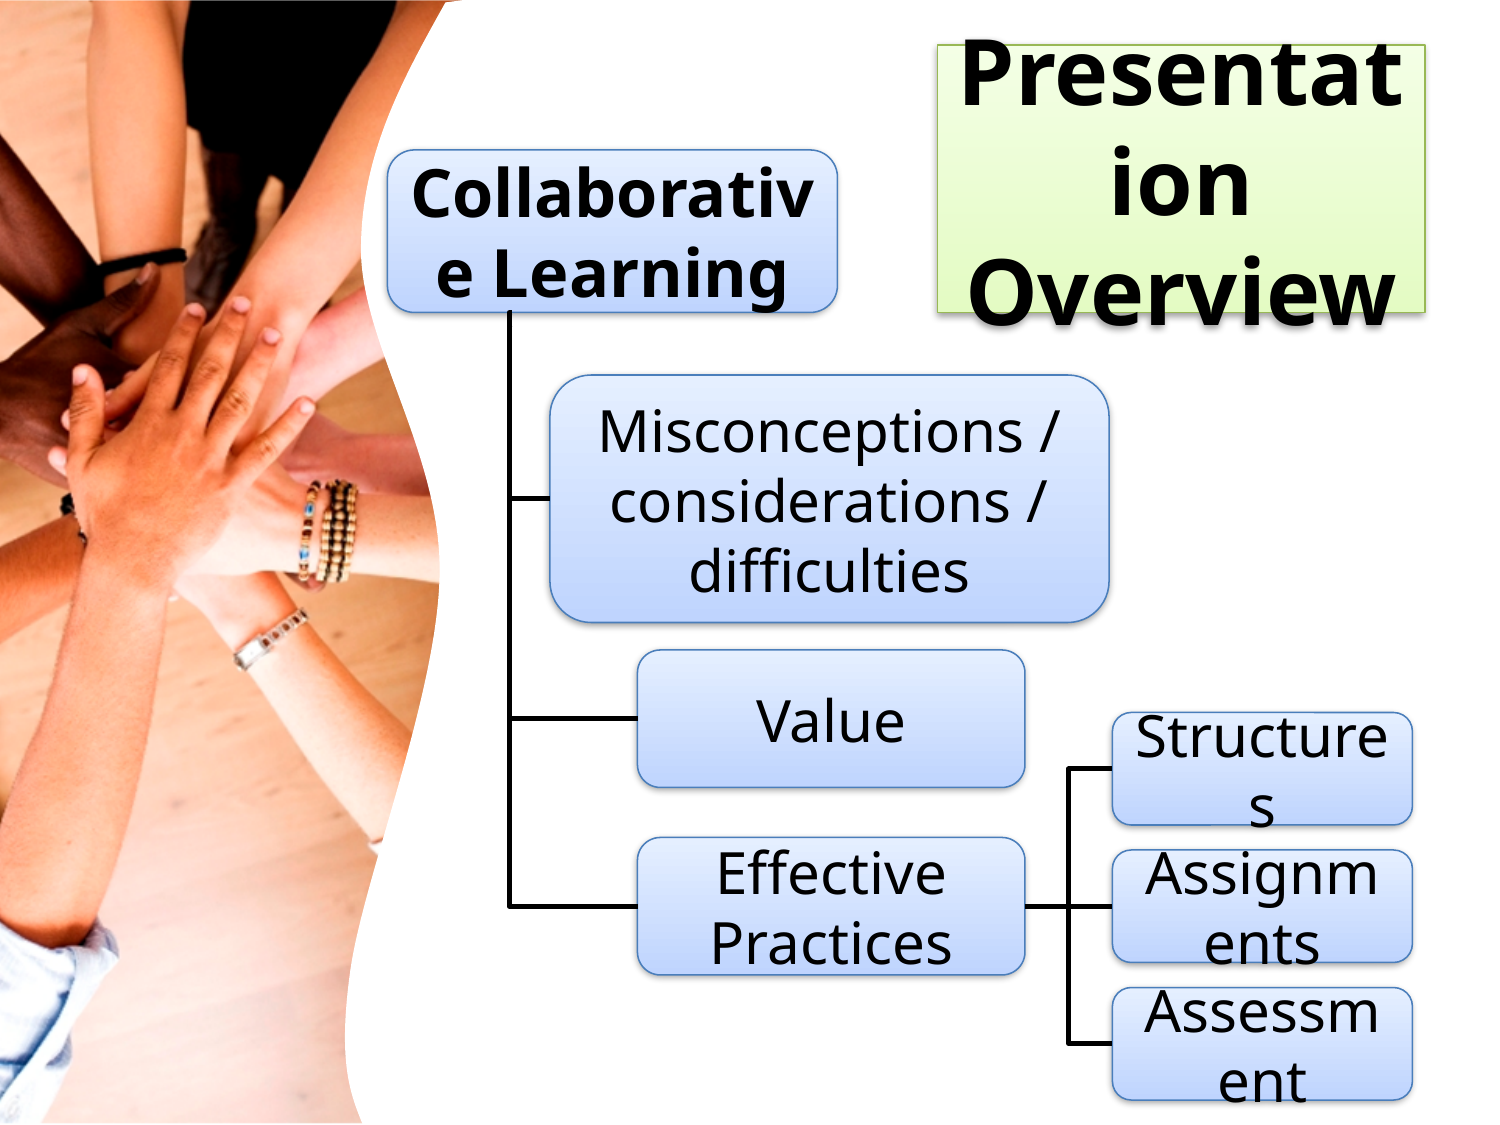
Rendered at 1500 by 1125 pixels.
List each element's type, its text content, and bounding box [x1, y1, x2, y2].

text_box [1024, 905, 1113, 1044]
text_box Value [636, 649, 1026, 789]
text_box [371, 452, 779, 551]
text_box Assessment [1111, 986, 1414, 1101]
text_box Misconceptions / considerations / difficulties [549, 374, 1110, 624]
text_box Structures [1111, 711, 1414, 826]
text_box Effective Practices [636, 836, 1019, 976]
text_box Collaborative Learning [386, 149, 839, 314]
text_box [444, 392, 619, 431]
text_box Assignments [1116, 849, 1414, 964]
picture [0, 0, 456, 1125]
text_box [1024, 768, 1113, 905]
title Presentation Overview [937, 44, 1426, 313]
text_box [284, 552, 866, 679]
